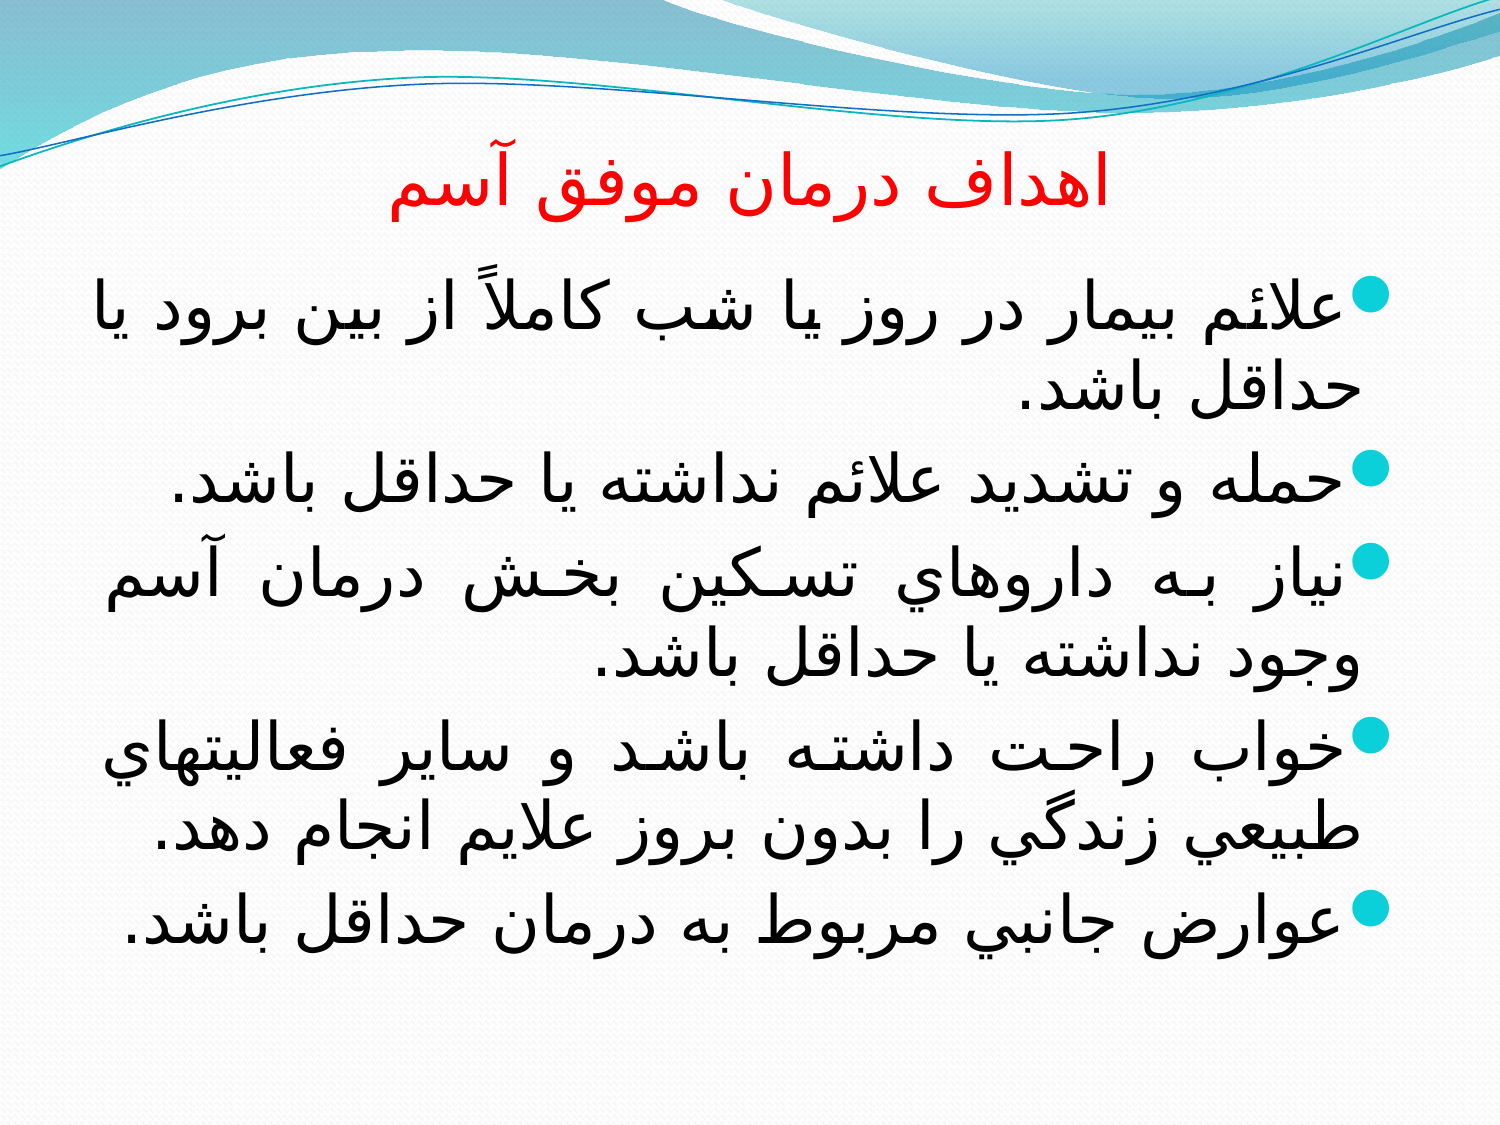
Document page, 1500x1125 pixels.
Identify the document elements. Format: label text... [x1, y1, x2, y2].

list علائم بيمار در روز يا شب كاملاً از بين برود يا حداقل باشد. حمله و تشديد علائم نداشته يا حداقل باشد. نياز به داروهاي تسكين بخش درمان آسم وجود نداشته يا حداقل باشد. خواب راحت داشته باشد و ساير فعاليتهاي طبيعي زندگي را بدون بروز علايم انجام دهد. عوارض جانبي مربوط به درمان حداقل باشد. [75, 255, 1425, 1038]
title اهداف درمان موفق آسم [76, 115, 1424, 232]
